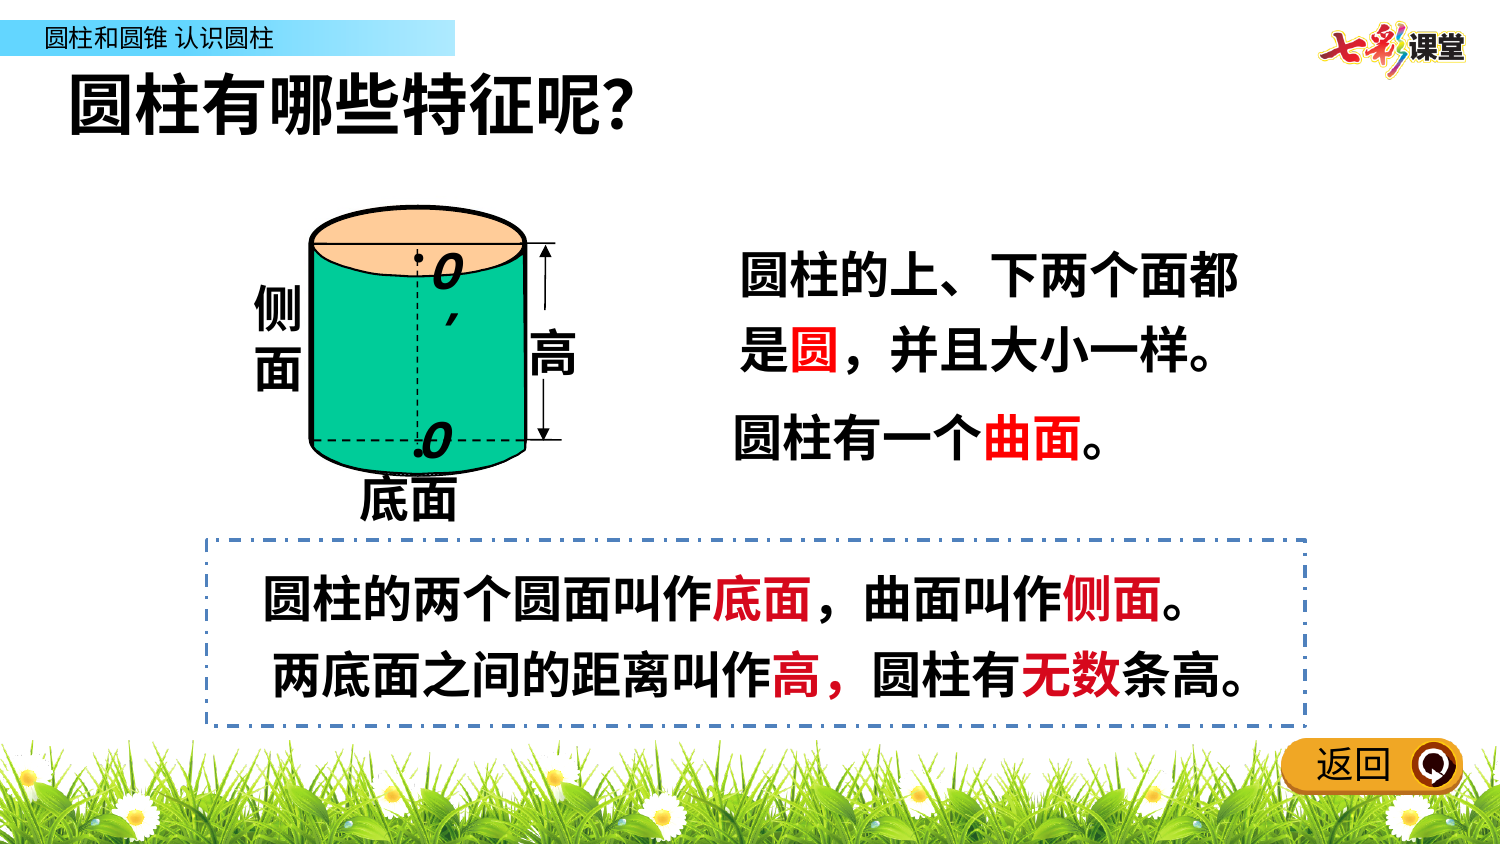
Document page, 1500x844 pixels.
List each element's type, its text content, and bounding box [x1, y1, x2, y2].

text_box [312, 205, 585, 478]
picture [303, 185, 526, 496]
picture [1316, 20, 1468, 80]
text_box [1281, 733, 1464, 795]
text_box 底面 [310, 504, 508, 535]
text_box 圆柱的上、下两个面都是圆，并且大小一样。 [724, 220, 1267, 386]
text_box 圆柱有一个曲面。 [717, 398, 1148, 474]
text_box 两底面之间的距离叫作高，圆柱有无数条高。 [256, 635, 1302, 711]
text_box 圆柱的两个圆面叫作底面，曲面叫作侧面。 [247, 559, 1282, 695]
text_box [206, 539, 1306, 727]
text_box 圆柱有哪些特征呢？ [53, 55, 798, 151]
picture [0, 740, 1500, 844]
text_box 侧面 [238, 270, 298, 422]
